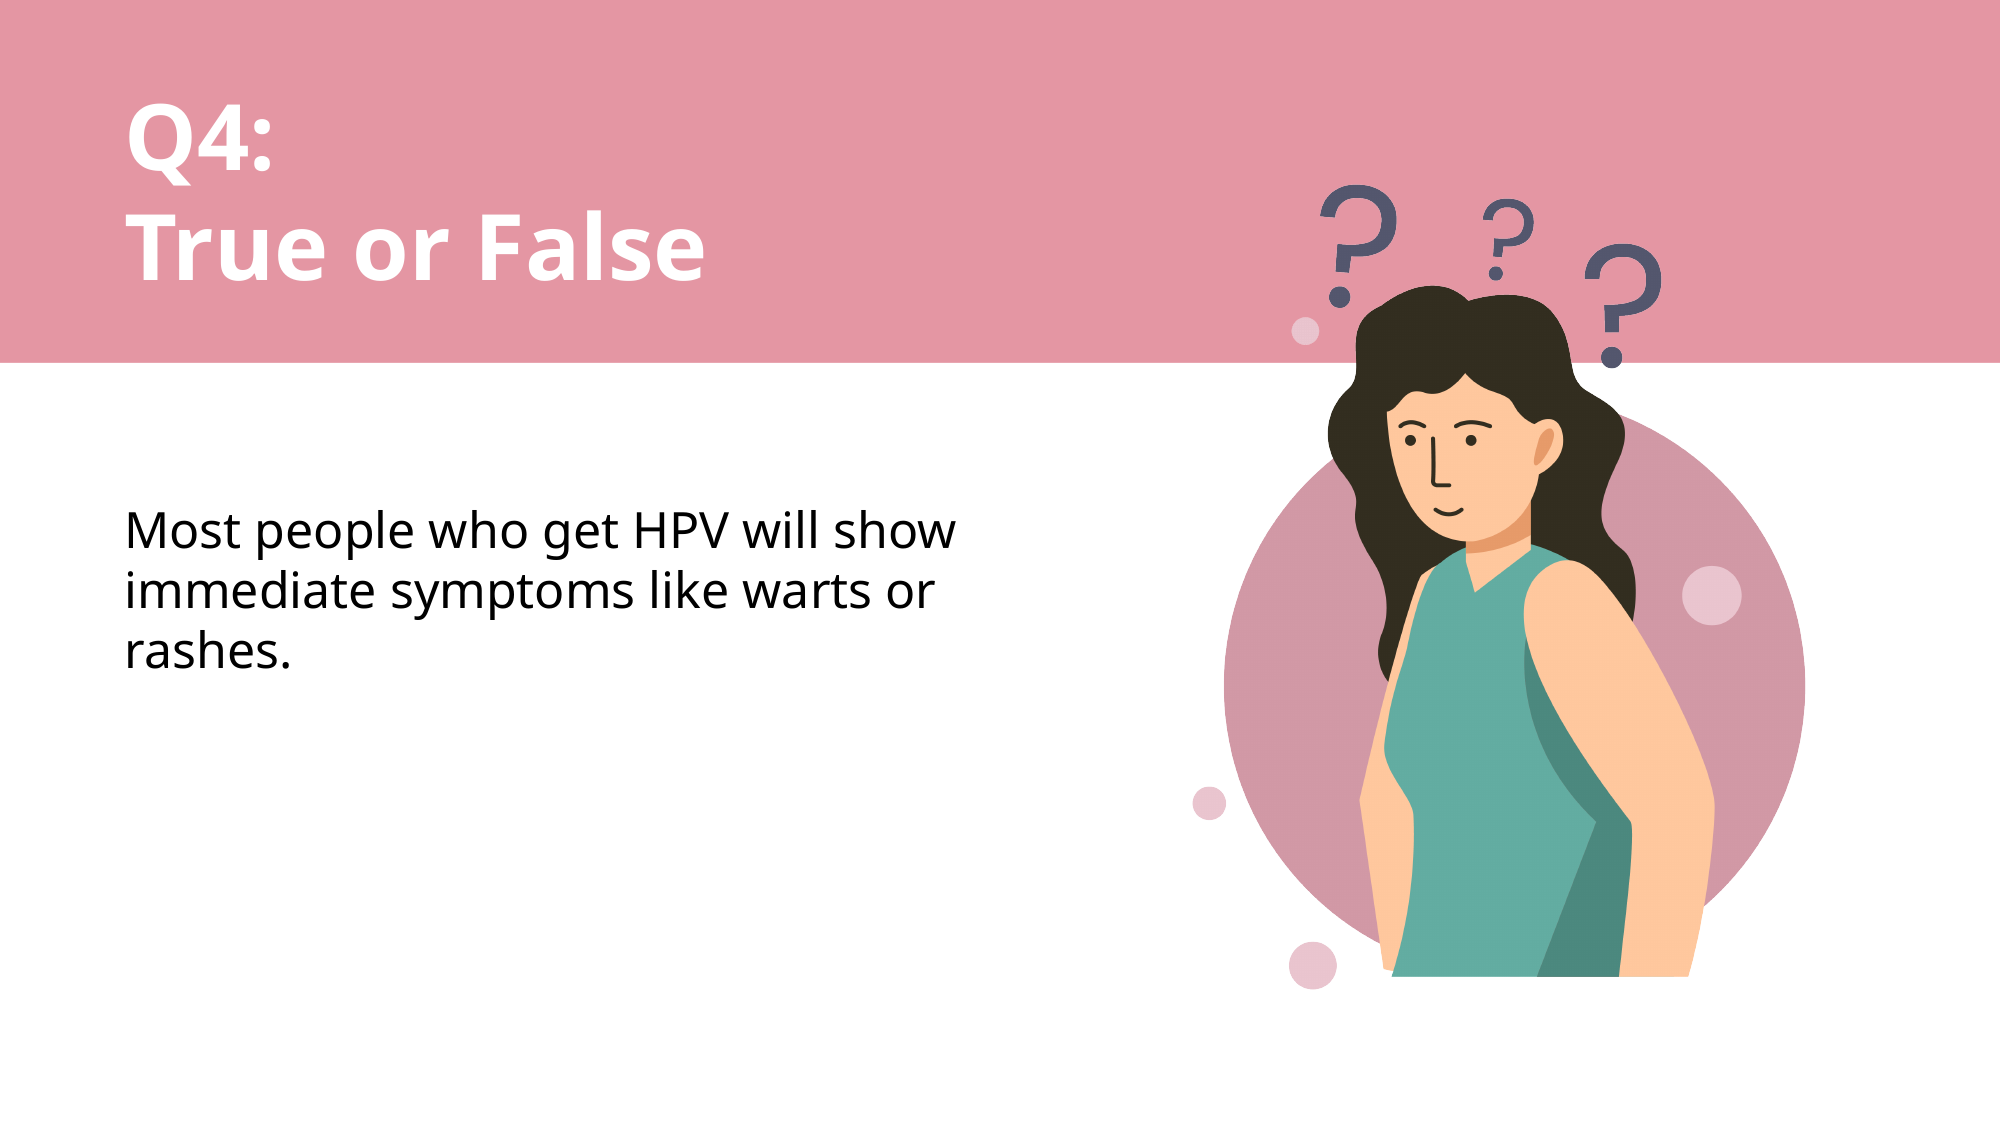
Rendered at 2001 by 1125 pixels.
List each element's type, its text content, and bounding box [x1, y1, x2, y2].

picture [0, 0, 2000, 1075]
text_box Most people who get HPV will show immediate symptoms like warts or rashes. [109, 490, 1032, 686]
